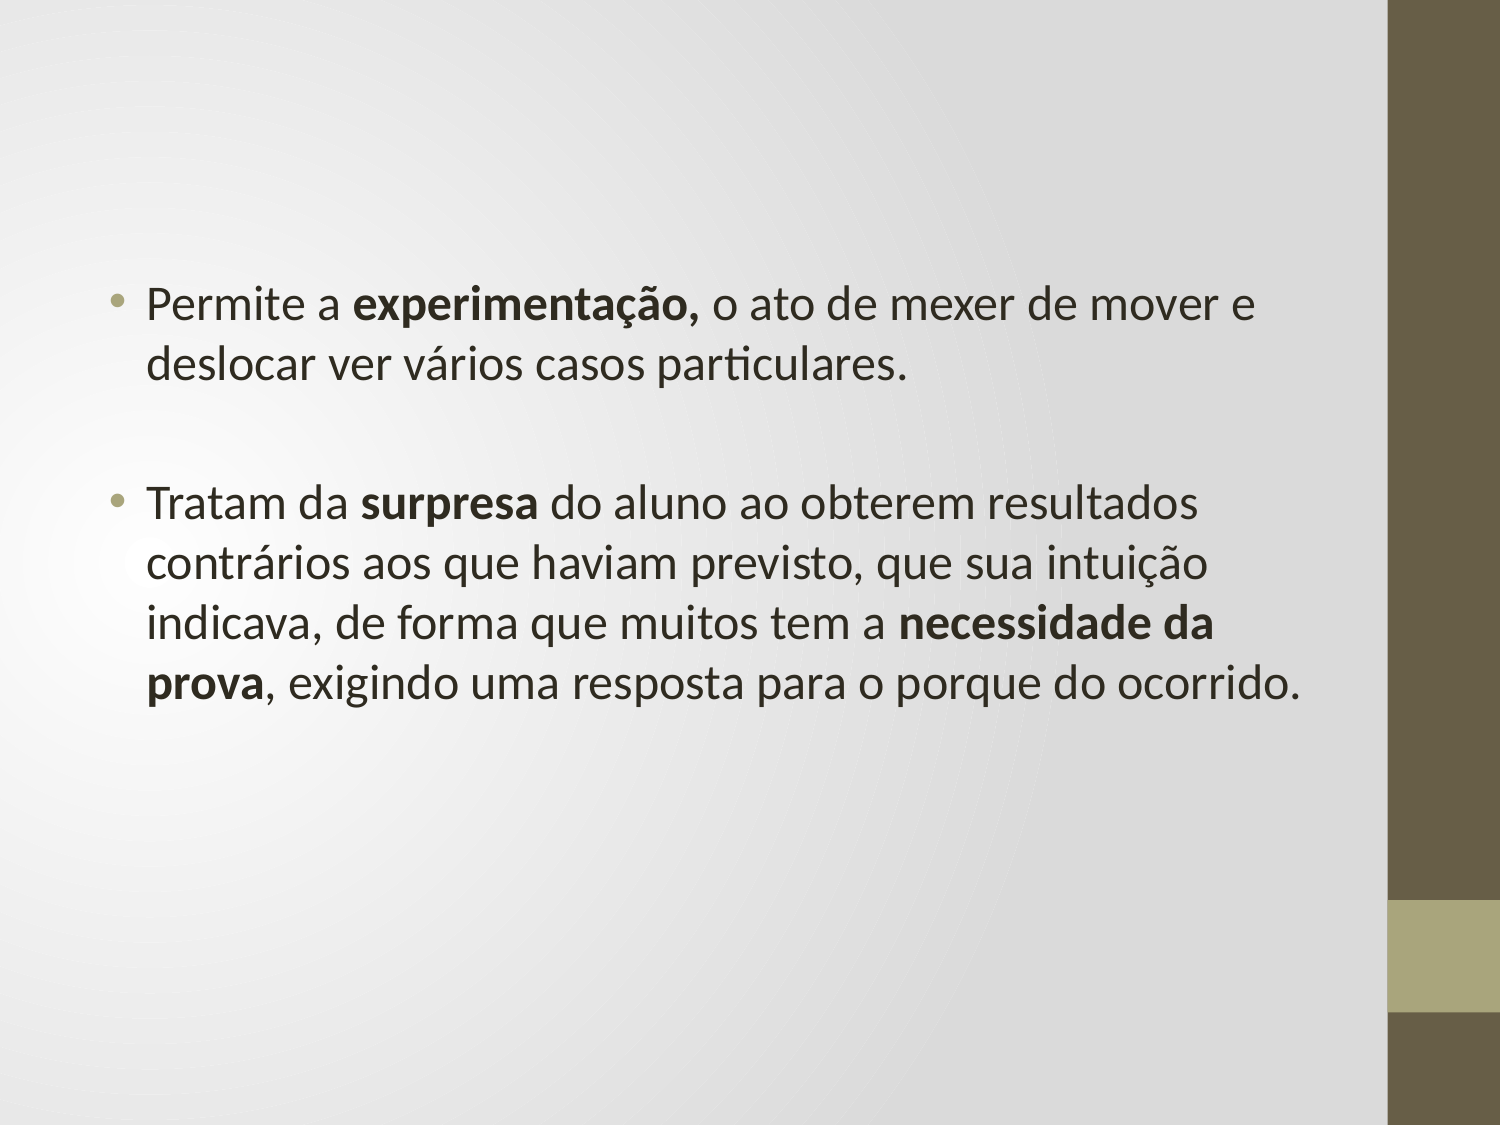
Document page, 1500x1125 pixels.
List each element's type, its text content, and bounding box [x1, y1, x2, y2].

list Permite a experimentação, o ato de mexer de mover e deslocar ver vários casos particulares. Tratam da surpresa do aluno ao obterem resultados contrários aos que haviam previsto, que sua intuição indicava, de forma que muitos tem a necessidade da prova, exigindo uma resposta para o porque do ocorrido. [75, 262, 1325, 1050]
